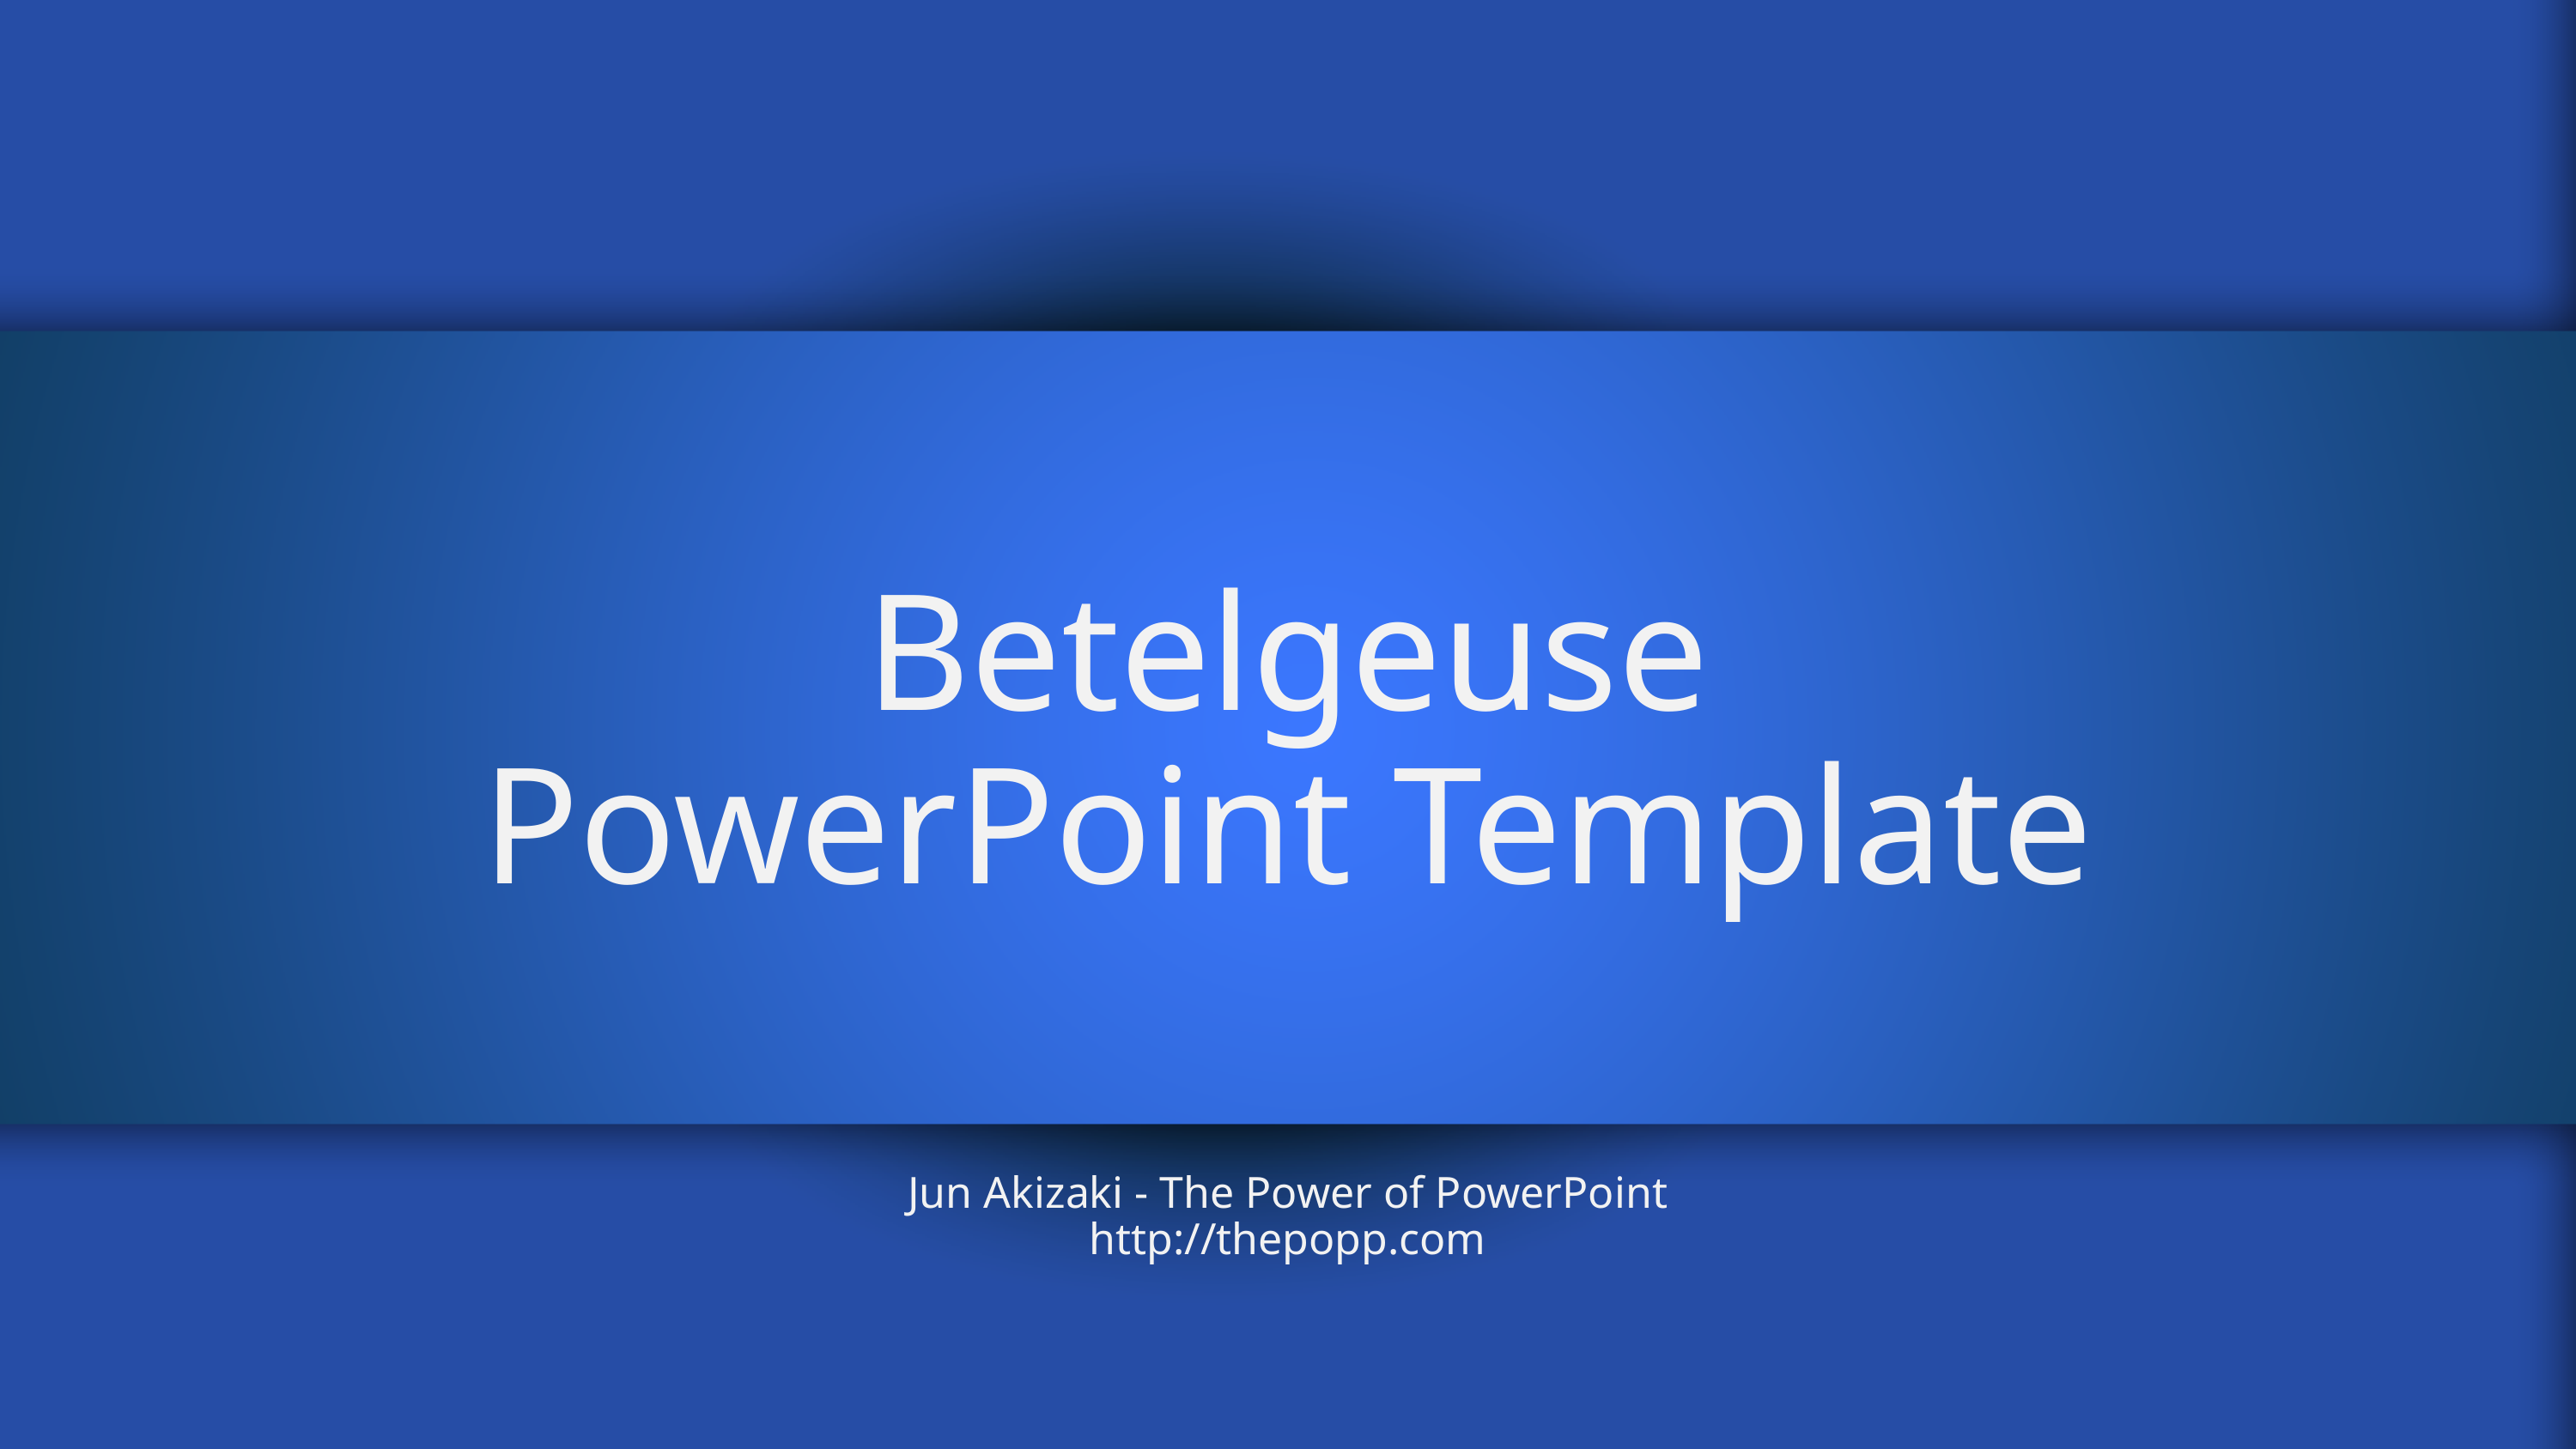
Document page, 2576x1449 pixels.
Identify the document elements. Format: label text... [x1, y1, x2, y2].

title Betelgeuse PowerPoint Template [321, 493, 2254, 997]
subtitle Jun Akizaki - The Power of PowerPoint http://thepopp.com [321, 1164, 2254, 1385]
picture [0, 0, 2576, 1449]
